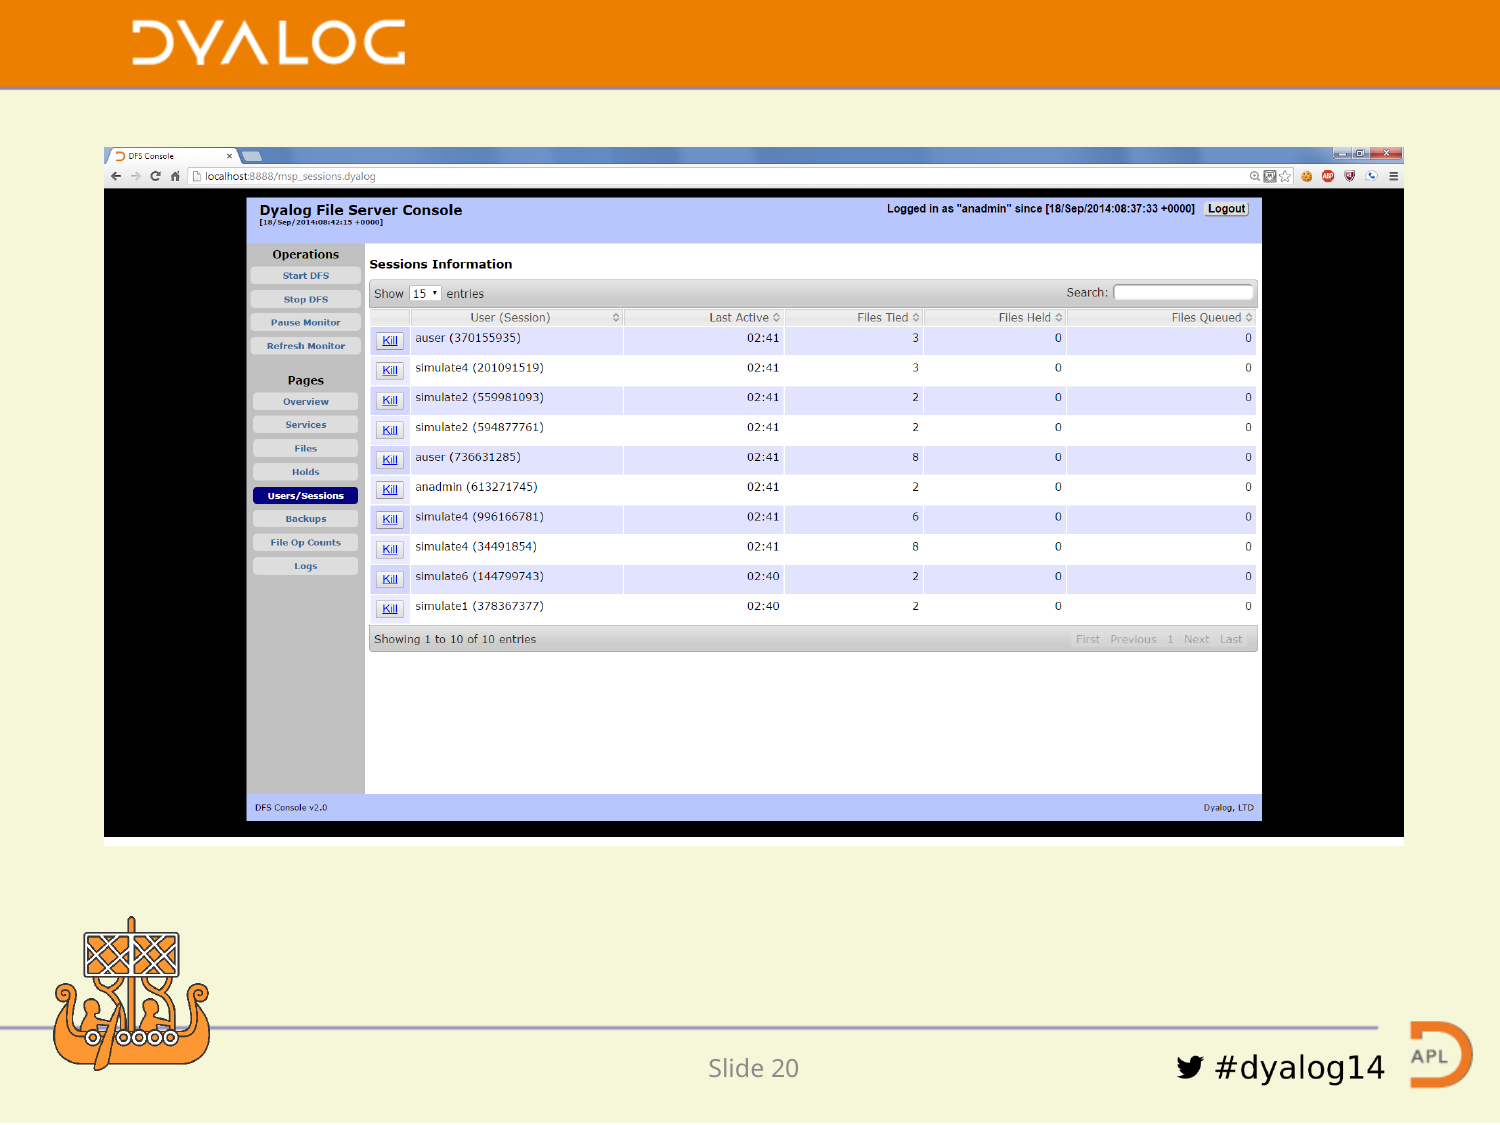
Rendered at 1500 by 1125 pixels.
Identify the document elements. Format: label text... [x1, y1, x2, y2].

slide_number Slide 19 [585, 1039, 923, 1100]
picture [0, 0, 1500, 1123]
